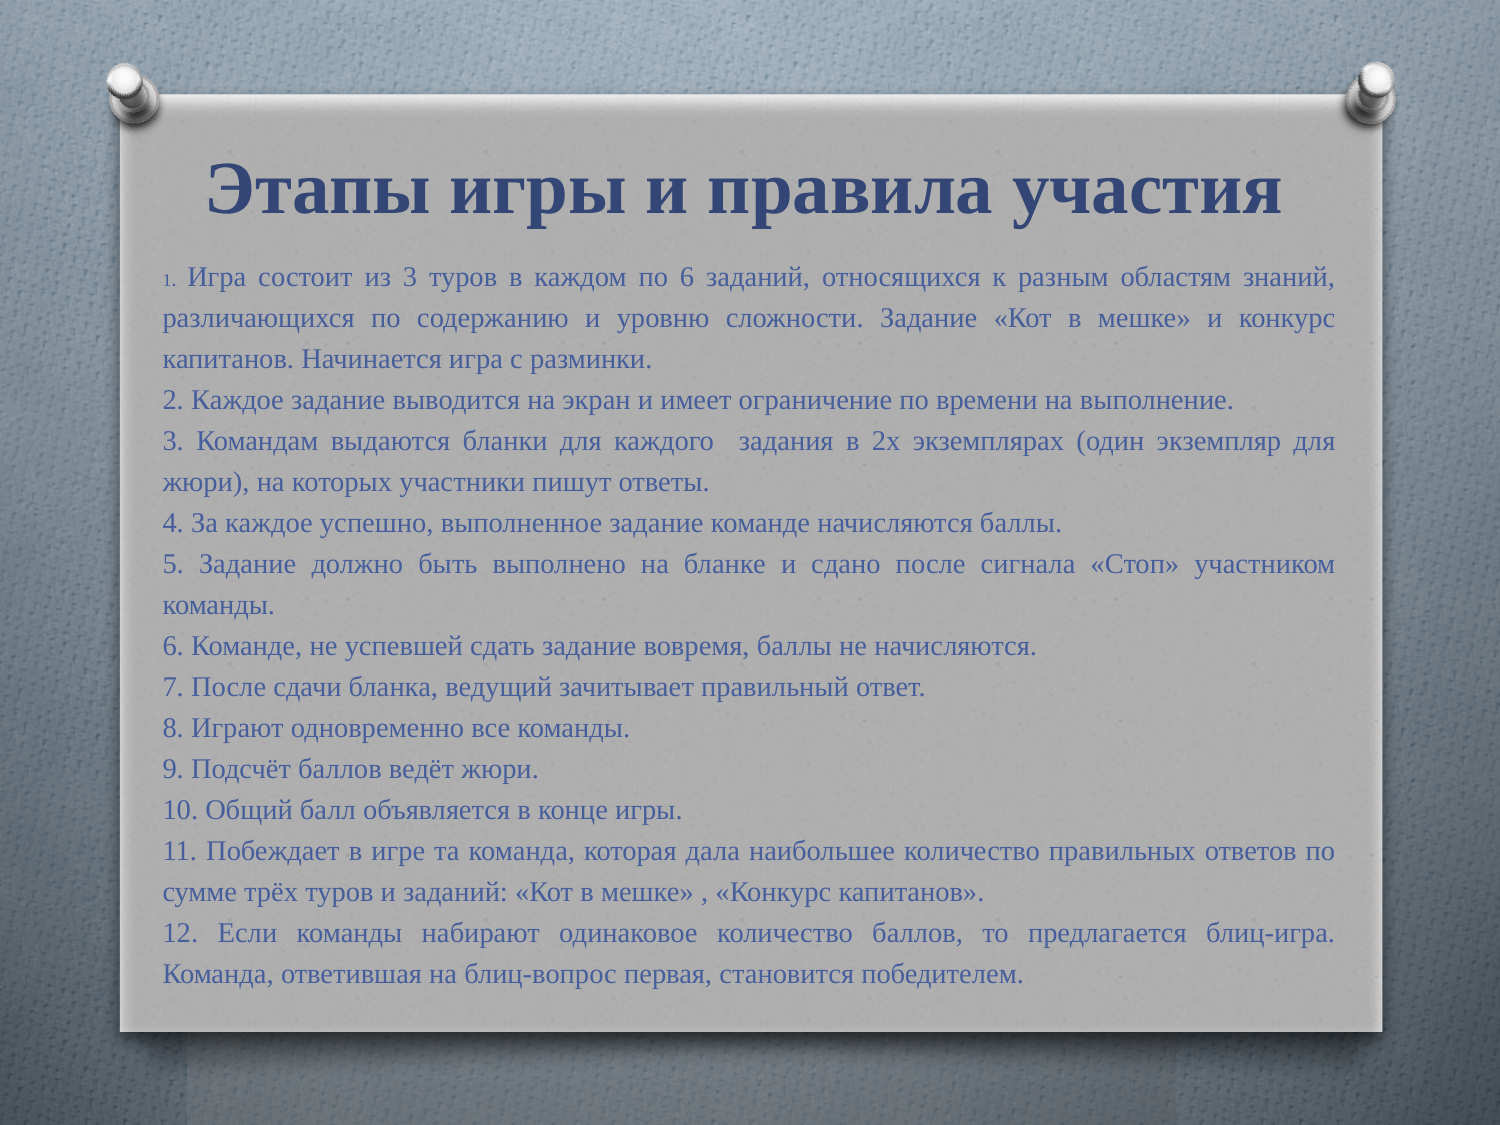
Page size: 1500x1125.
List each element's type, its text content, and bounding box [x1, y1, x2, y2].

picture [75, 29, 198, 153]
list 1. Игра состоит из 3 туров в каждом по 6 заданий, относящихся к разным областям знаний, различающихся по содержанию и уровню сложности. Задание «Кот в мешке» и конкурс капитанов. Начинается игра с разминки. 2. Каждое задание выводится на экран и имеет ограничение по времени на выполнение. 3. Командам выдаются бланки для каждого задания в 2х экземплярах (один экземпляр для жюри), на которых участники пишут ответы. 4. За каждое успешно, выполненное задание команде начисляются баллы. 5. Задание должно быть выполнено на бланке и сдано после сигнала «Стоп» участником команды. 6. Команде, не успевшей сдать задание вовремя, баллы не начисляются. 7. После сдачи бланка, ведущий зачитывает правильный ответ. 8. Играют одновременно все команды. 9. Подсчёт баллов ведёт жюри. 10. Общий балл объявляется в конце игры. 11. Побеждает в игре та команда, которая дала наибольшее количество правильных ответов по сумме трёх туров и заданий: «Кот в мешке» , «Конкурс капитанов». 12. Если команды набирают одинаковое количество баллов, то предлагается блиц-игра. Команда, ответившая на блиц-вопрос первая, становится победителем. [147, 243, 1353, 1012]
picture [1317, 35, 1439, 156]
title Этапы игры и правила участия [183, 113, 1306, 243]
